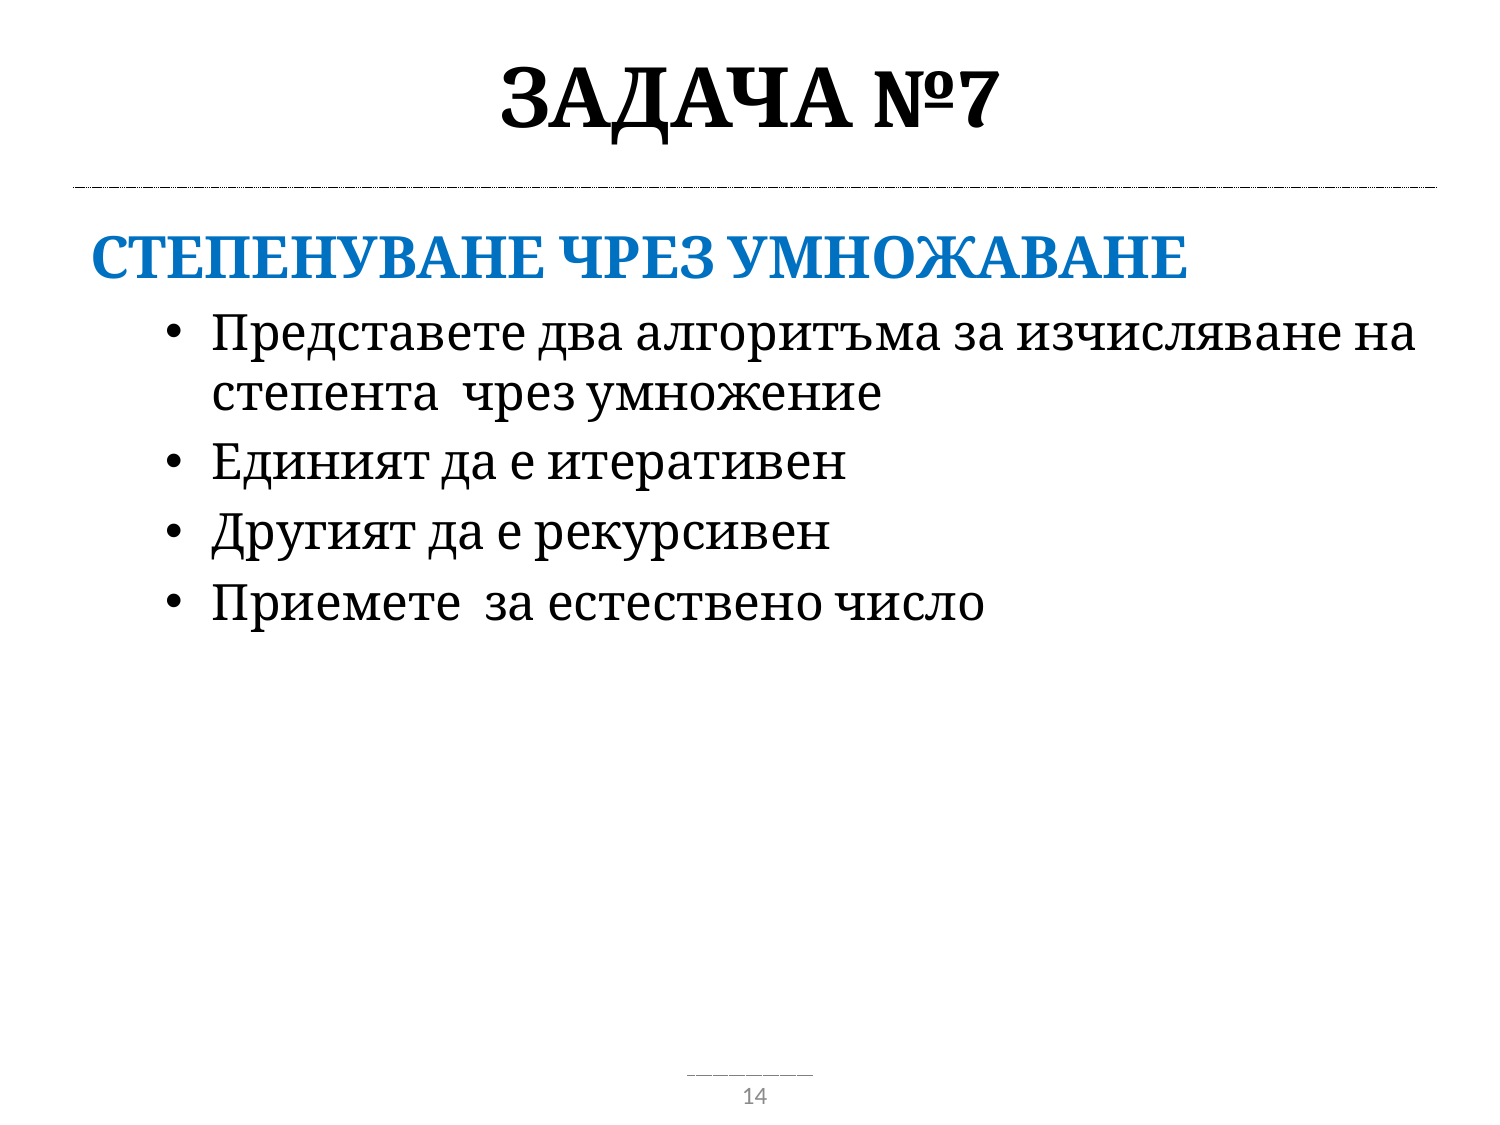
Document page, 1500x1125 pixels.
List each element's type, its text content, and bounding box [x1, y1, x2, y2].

title Задача №7 [0, 0, 1500, 188]
slide_number 14 [579, 1065, 930, 1125]
